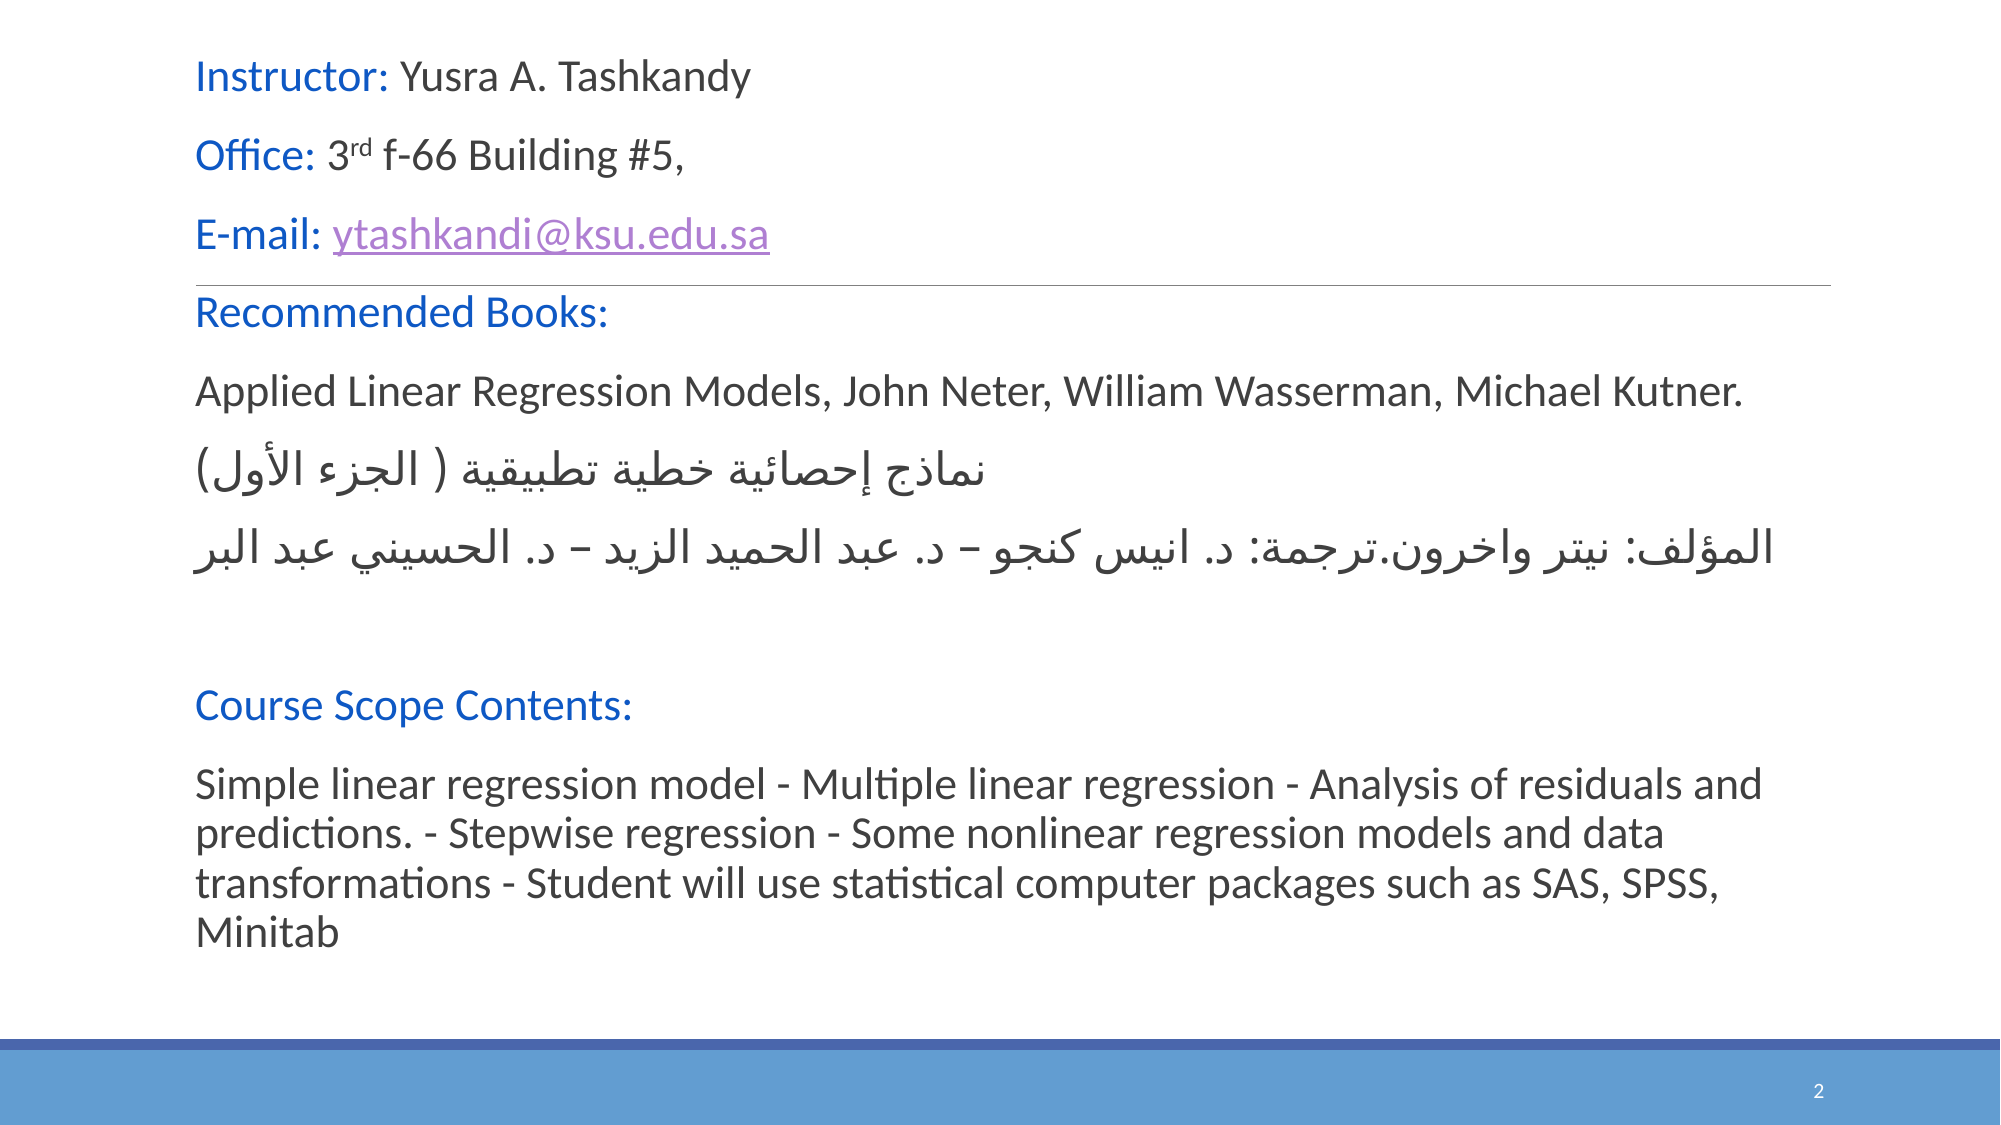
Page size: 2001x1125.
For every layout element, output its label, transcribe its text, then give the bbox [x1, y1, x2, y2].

list Instructor: Yusra A. Tashkandy Office: 3rd f-66 Building #5, E-mail: ytashkandi@ksu.edu.sa Recommended Books: Applied Linear Regression Models, John Neter, William Wasserman, Michael Kutner. نماذج إحصائية خطية تطبيقية ( الجزء الأول) المؤلف: نيتر واخرون.ترجمة: د. انيس كنجو – د. عبد الحميد الزيد – د. الحسيني عبد البر Course Scope Contents: Simple linear regression model - Multiple linear regression - Analysis of residuals and predictions. - Stepwise regression - Some nonlinear regression models and data transformations - Student will use statistical computer packages such as SAS, SPSS, Minitab [180, 44, 1830, 985]
slide_number 2 [1624, 1059, 1840, 1120]
